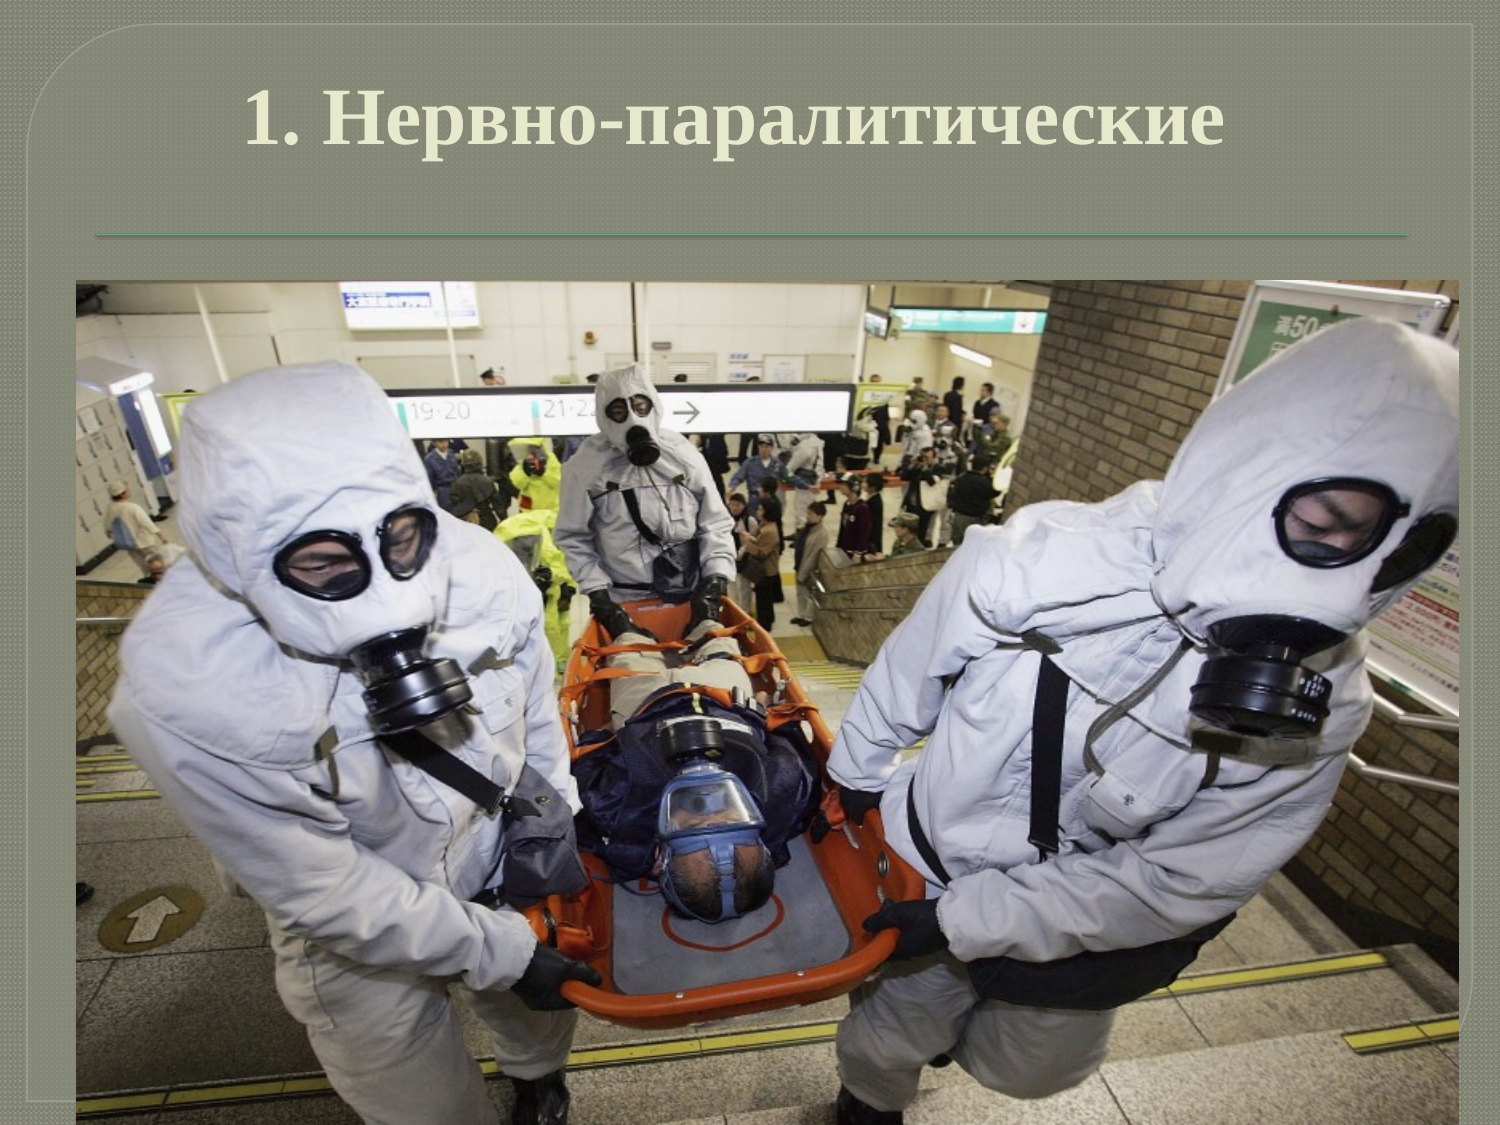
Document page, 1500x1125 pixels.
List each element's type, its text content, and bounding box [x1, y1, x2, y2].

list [76, 280, 1459, 1125]
title 1. Нервно-паралитические [64, 54, 1415, 266]
